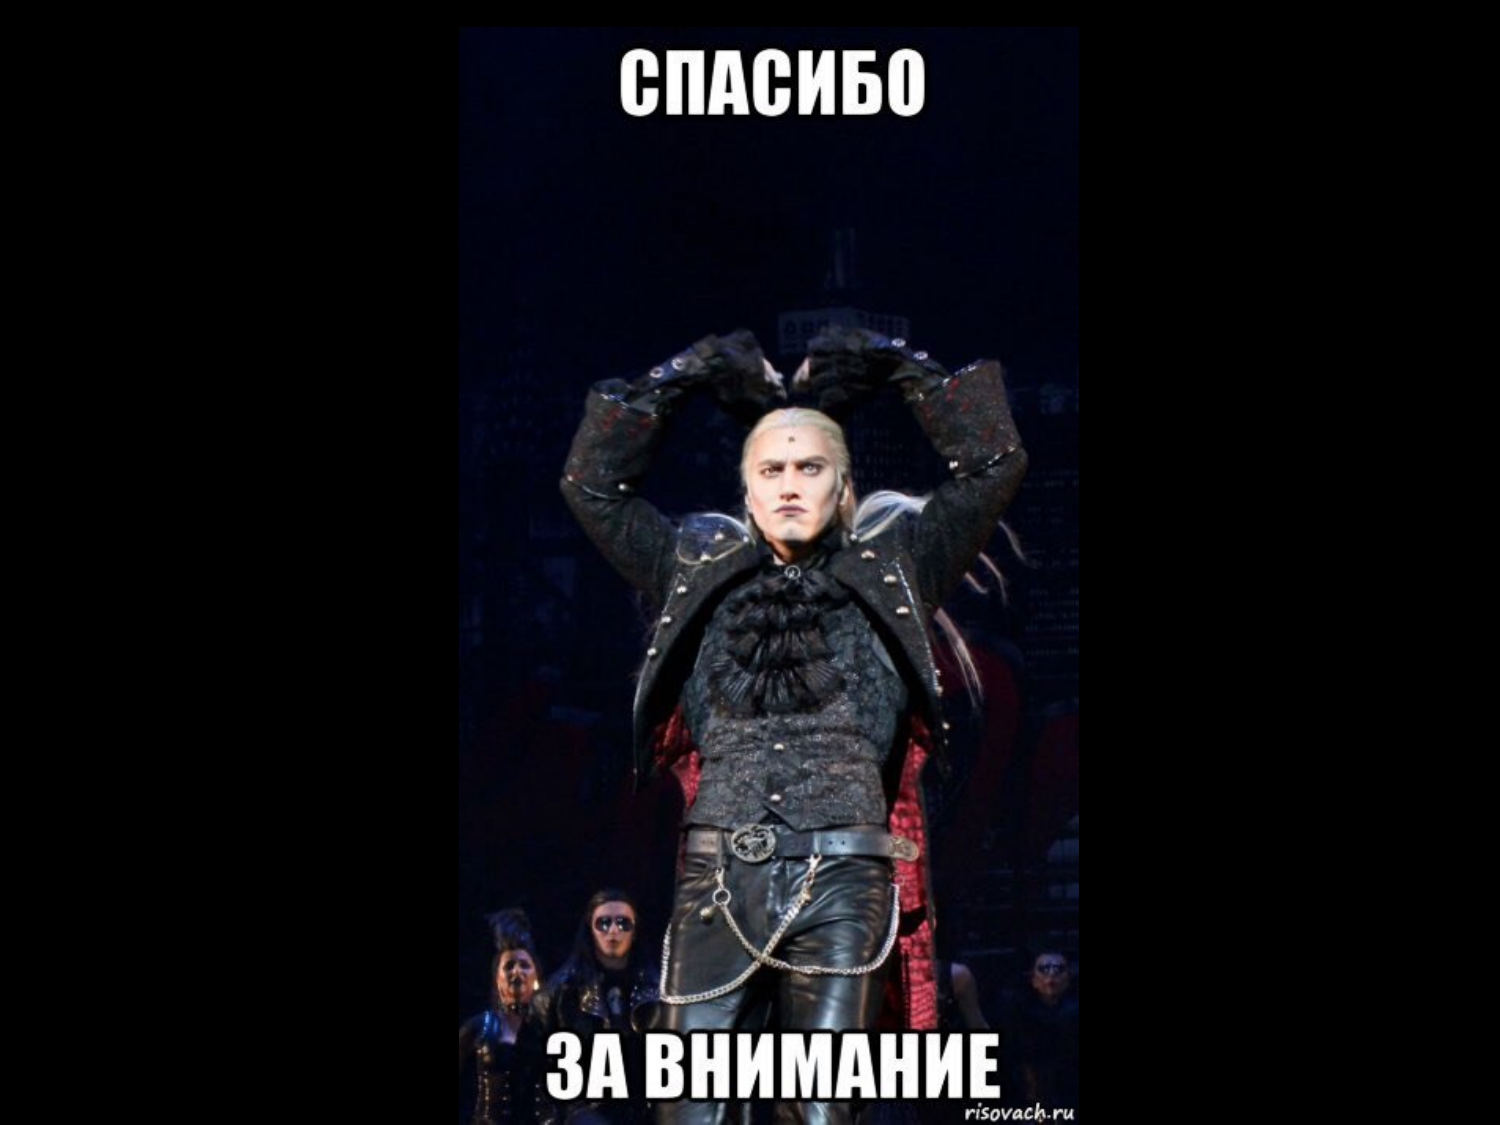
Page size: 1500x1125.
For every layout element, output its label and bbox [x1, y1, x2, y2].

list [459, 27, 1079, 1125]
